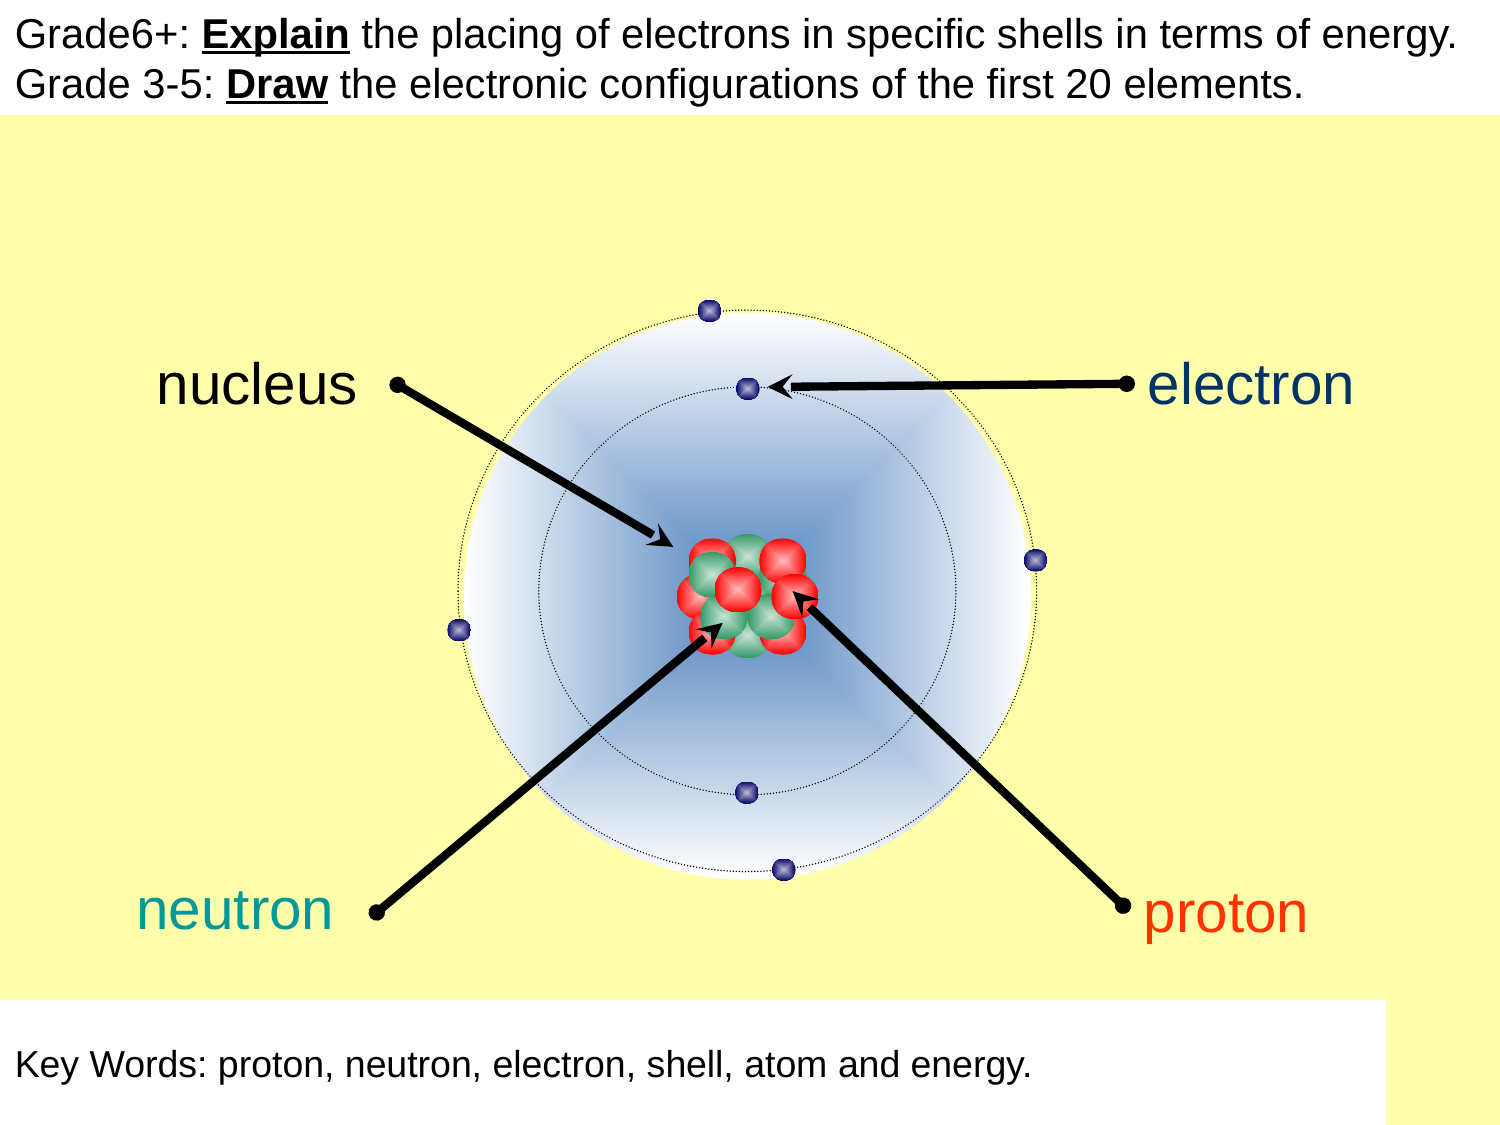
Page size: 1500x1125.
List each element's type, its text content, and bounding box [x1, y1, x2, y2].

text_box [792, 590, 1330, 954]
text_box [141, 339, 674, 548]
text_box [121, 622, 723, 950]
text_box Key Words: proton, neutron, electron, shell, atom and energy. [0, 999, 1386, 1125]
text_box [447, 299, 1048, 882]
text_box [767, 339, 1393, 425]
text_box Grade6+: Explain the placing of electrons in specific shells in terms of energy. Grade 3-5: Draw the electronic configurations of the first 20 elements. [0, 0, 1500, 115]
